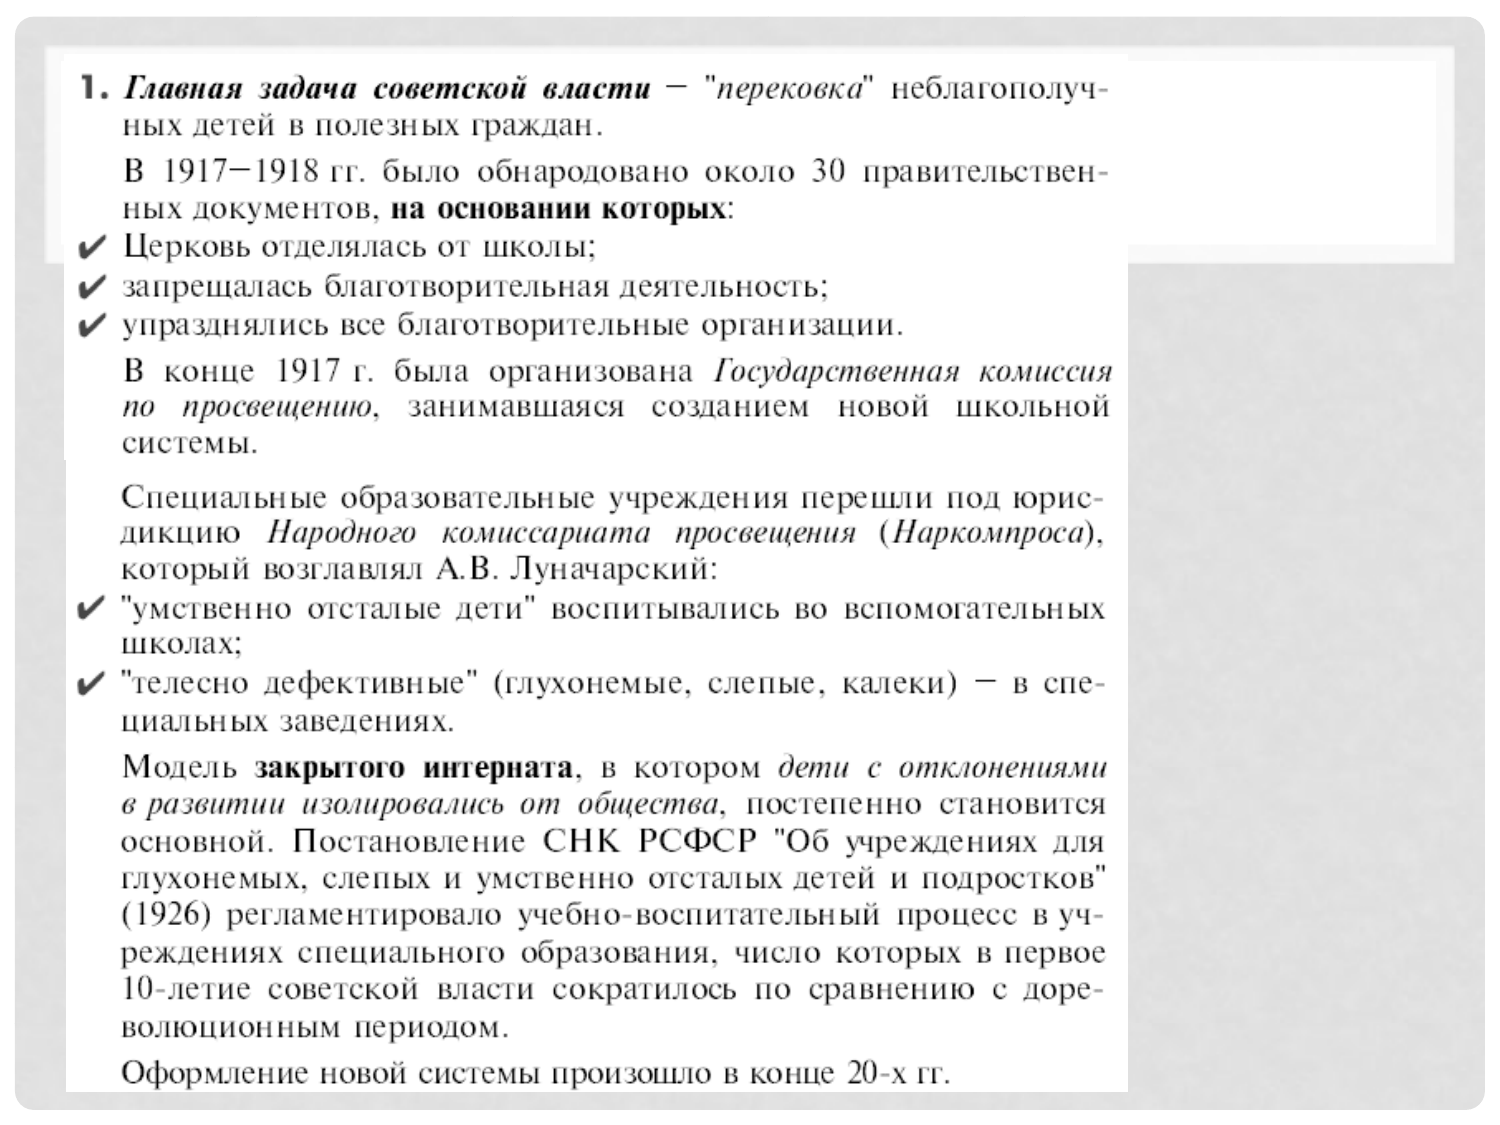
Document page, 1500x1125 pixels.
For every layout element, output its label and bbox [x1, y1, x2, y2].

picture [64, 54, 1129, 1092]
